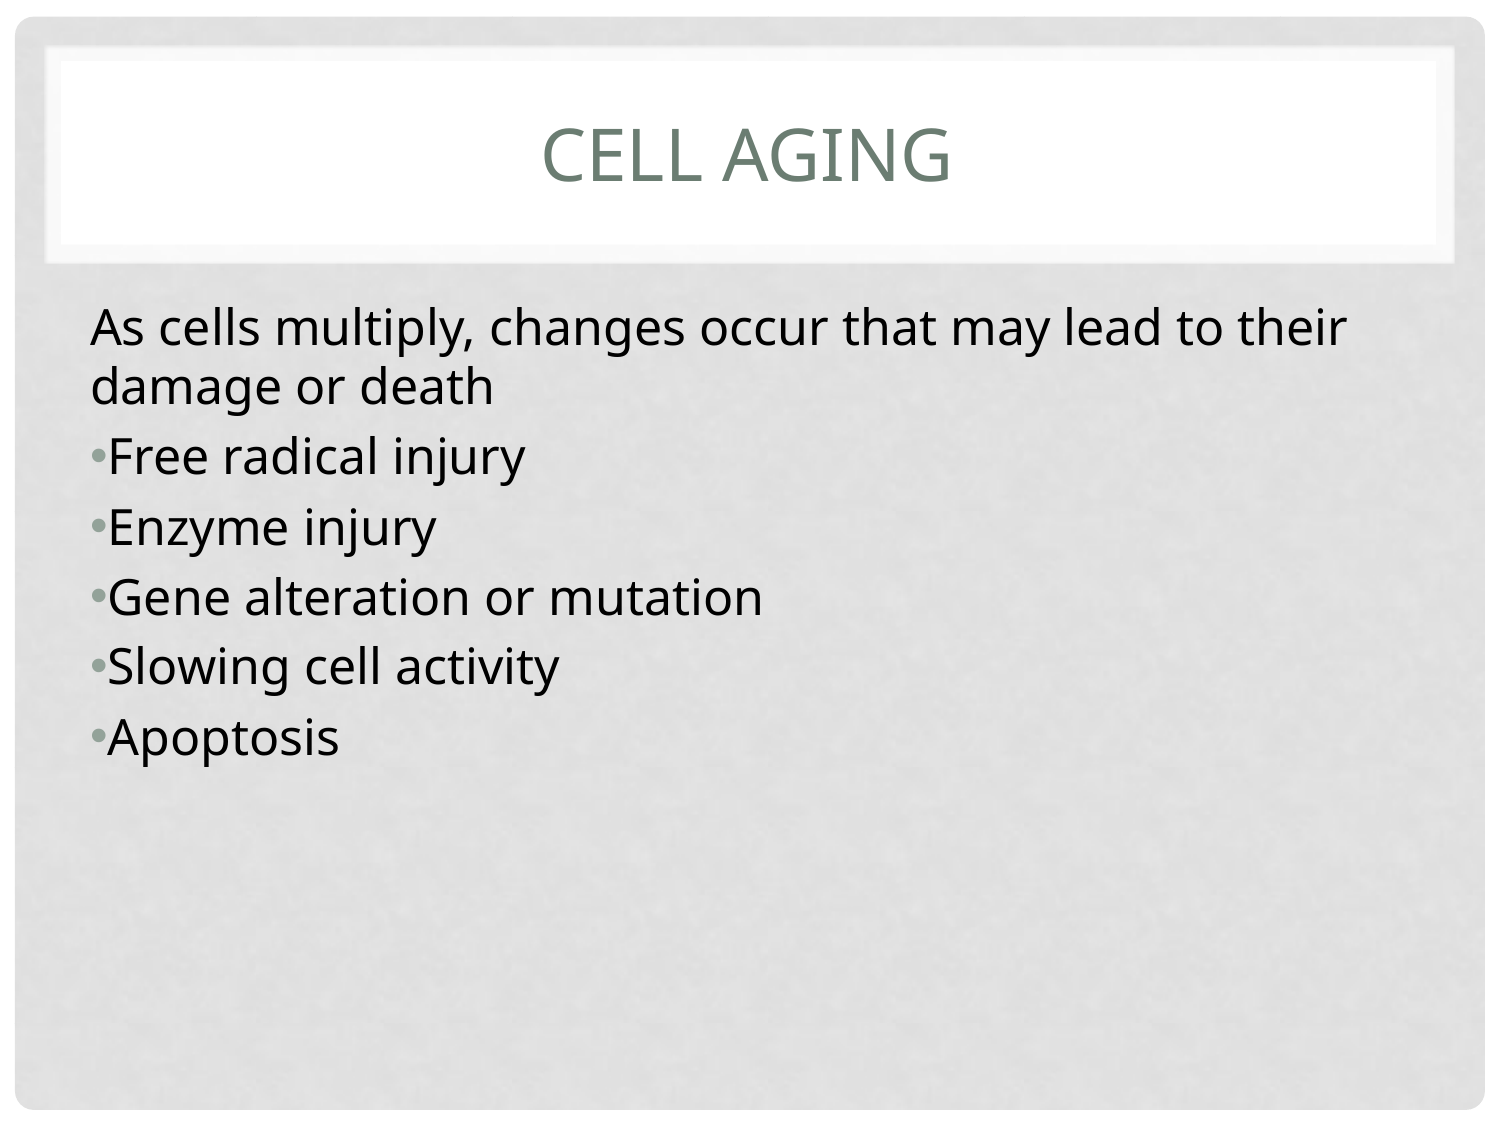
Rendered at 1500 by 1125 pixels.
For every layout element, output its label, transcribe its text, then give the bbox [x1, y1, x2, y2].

title Cell aging [69, 66, 1425, 238]
list As cells multiply, changes occur that may lead to their damage or death Free radical injury Enzyme injury Gene alteration or mutation Slowing cell activity Apoptosis [75, 287, 1425, 1005]
